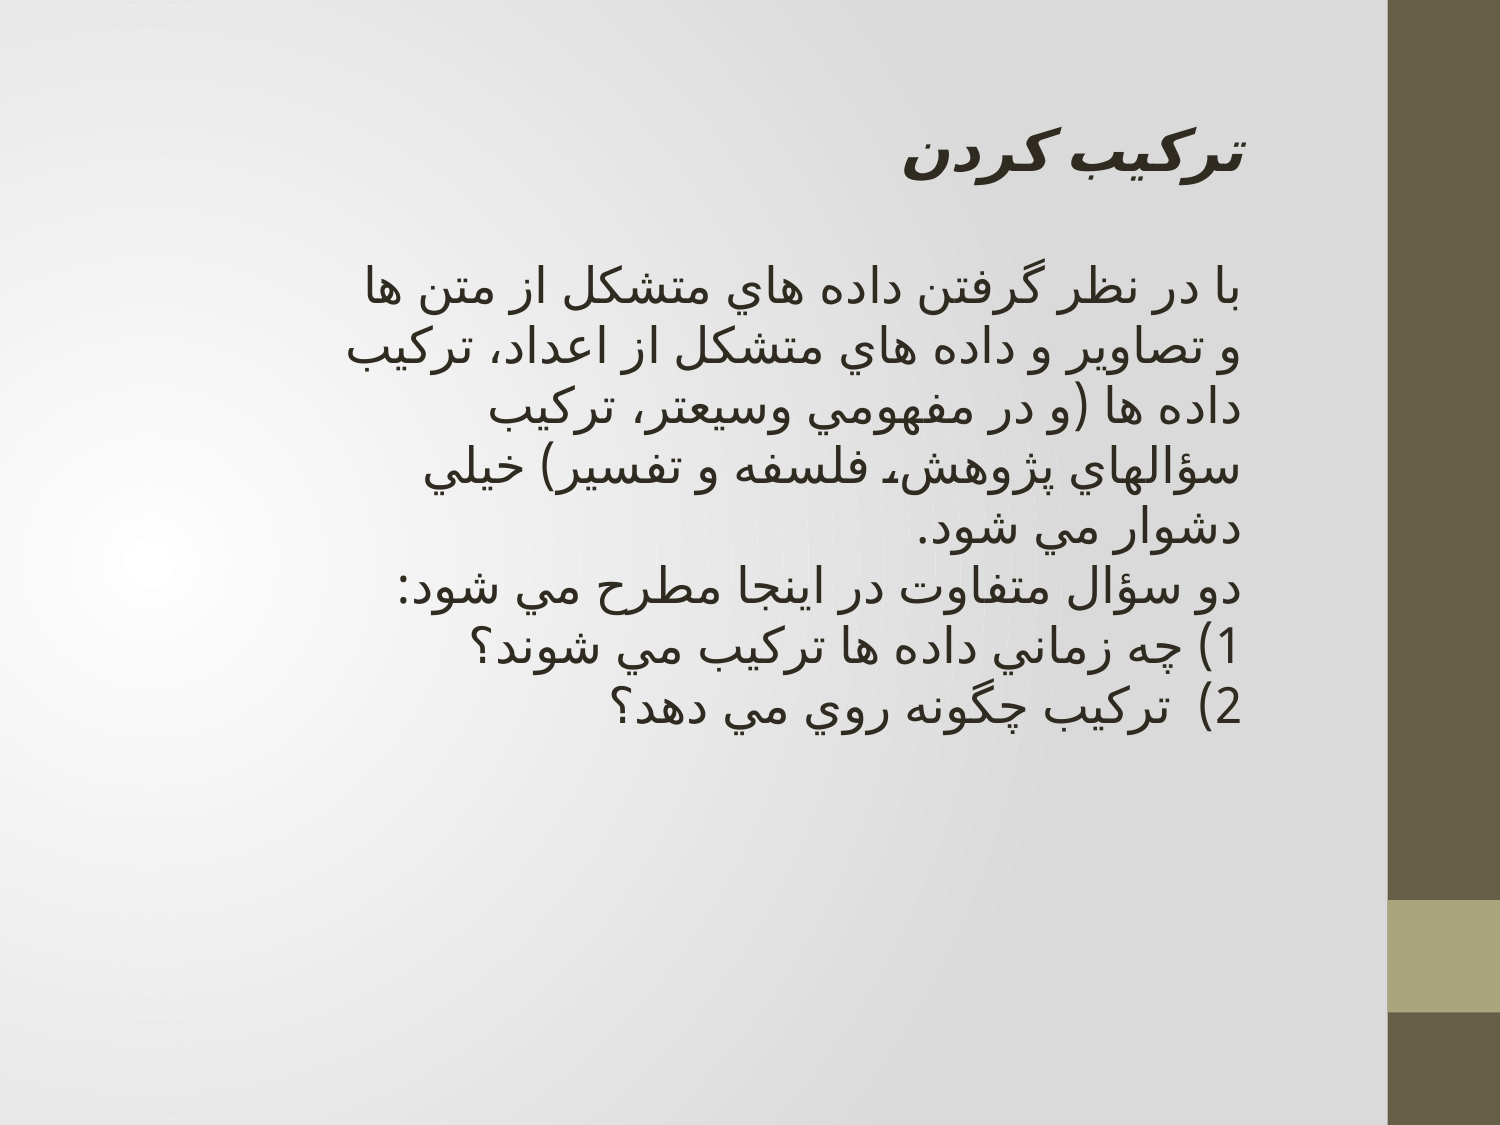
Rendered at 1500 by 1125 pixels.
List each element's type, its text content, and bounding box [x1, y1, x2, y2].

text_box ترکيب کردن با در نظر گرفتن داده هاي متشکل از متن ها و تصاوير و داده هاي متشکل از اعداد، ترکيب داده ها (و در مفهومي وسيعتر، ترکيب سؤالهاي پژوهش، فلسفه و تفسير) خيلي دشوار مي شود. دو سؤال متفاوت در اينجا مطرح مي شود: 1) چه زماني داده ها ترکيب مي شوند؟ 2) ترکيب چگونه روي مي دهد؟ [312, 106, 1258, 741]
